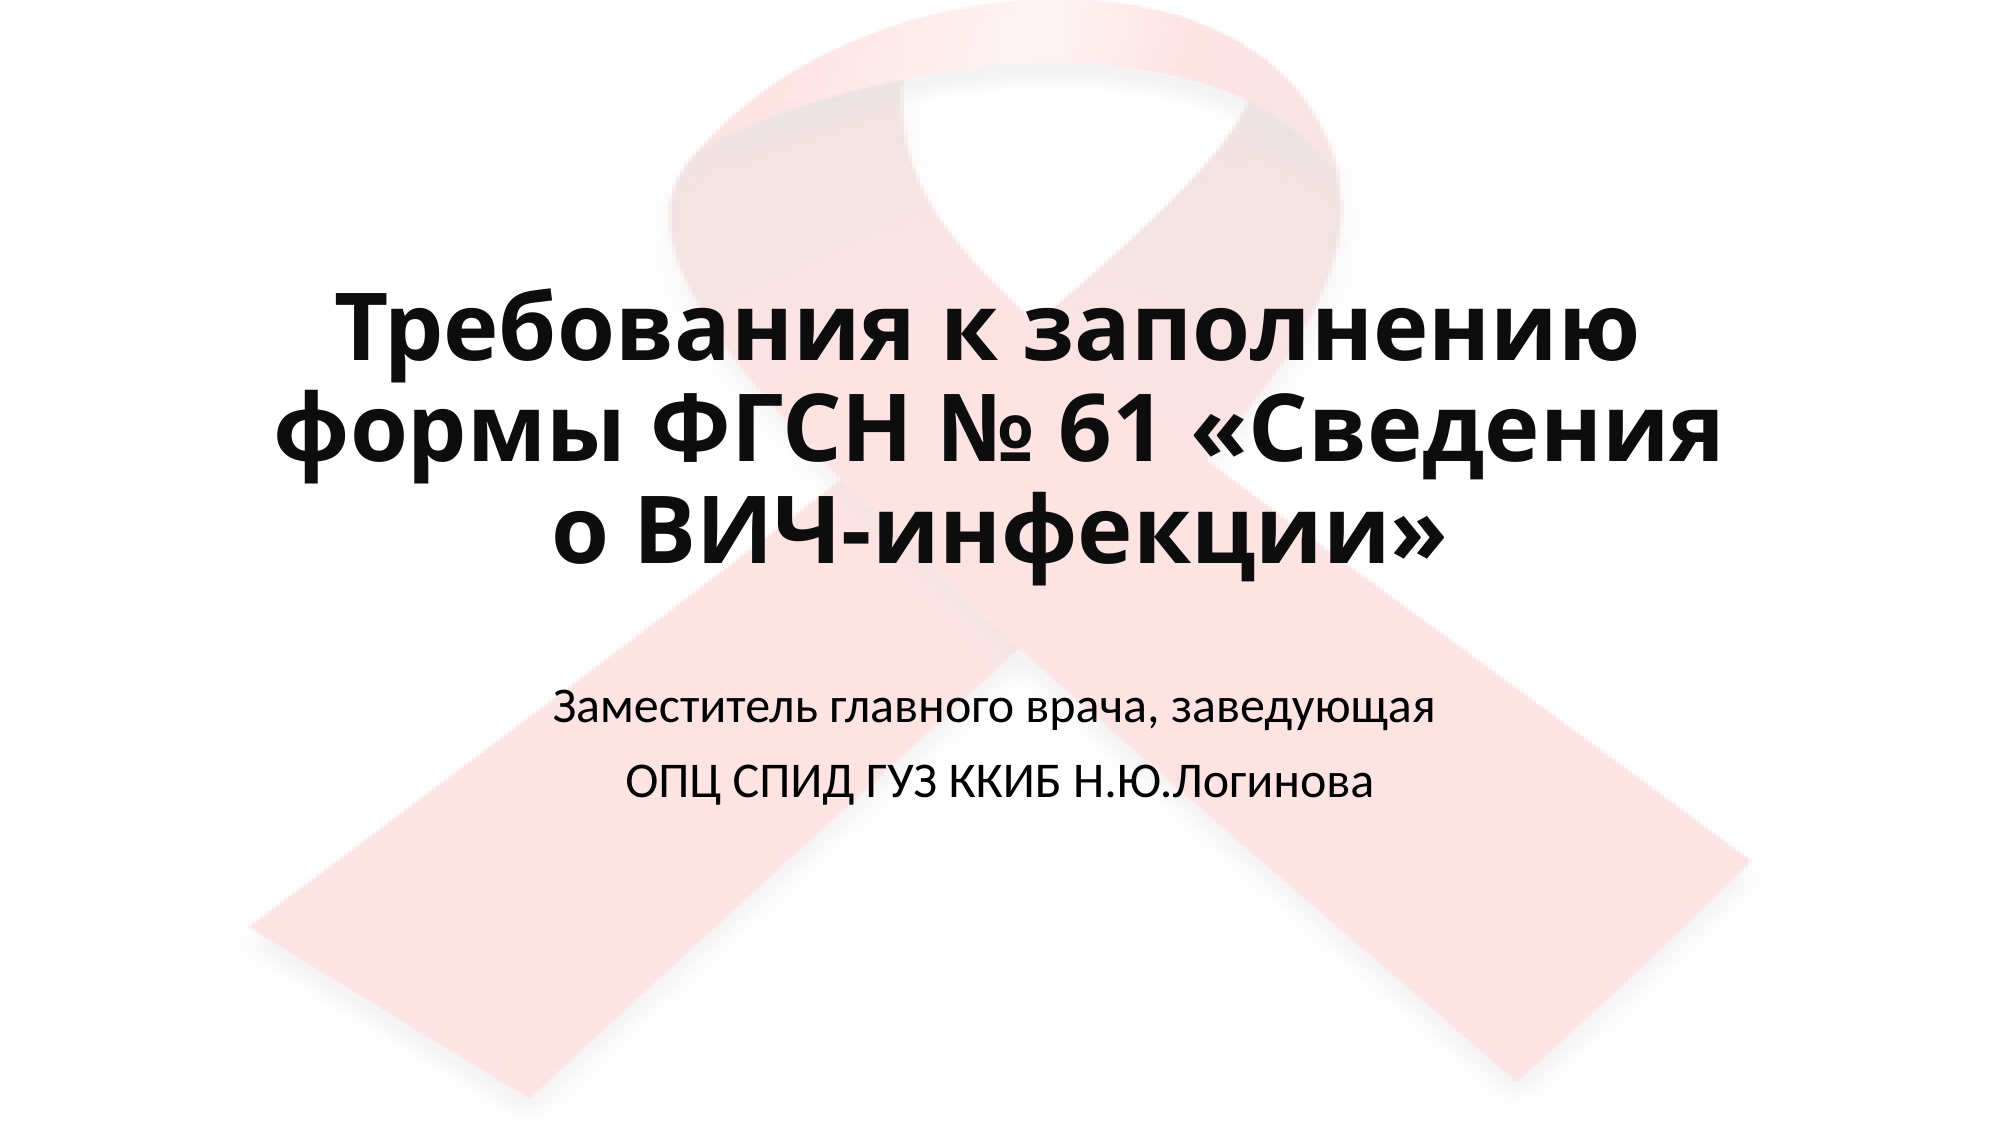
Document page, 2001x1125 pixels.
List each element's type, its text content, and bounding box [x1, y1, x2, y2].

subtitle Заместитель главного врача, заведующая ОПЦ СПИД ГУЗ ККИБ Н.Ю.Логинова [249, 590, 1750, 863]
title Требования к заполнению формы ФГСН № 61 «Сведения о ВИЧ-инфекции» [249, 199, 1750, 590]
